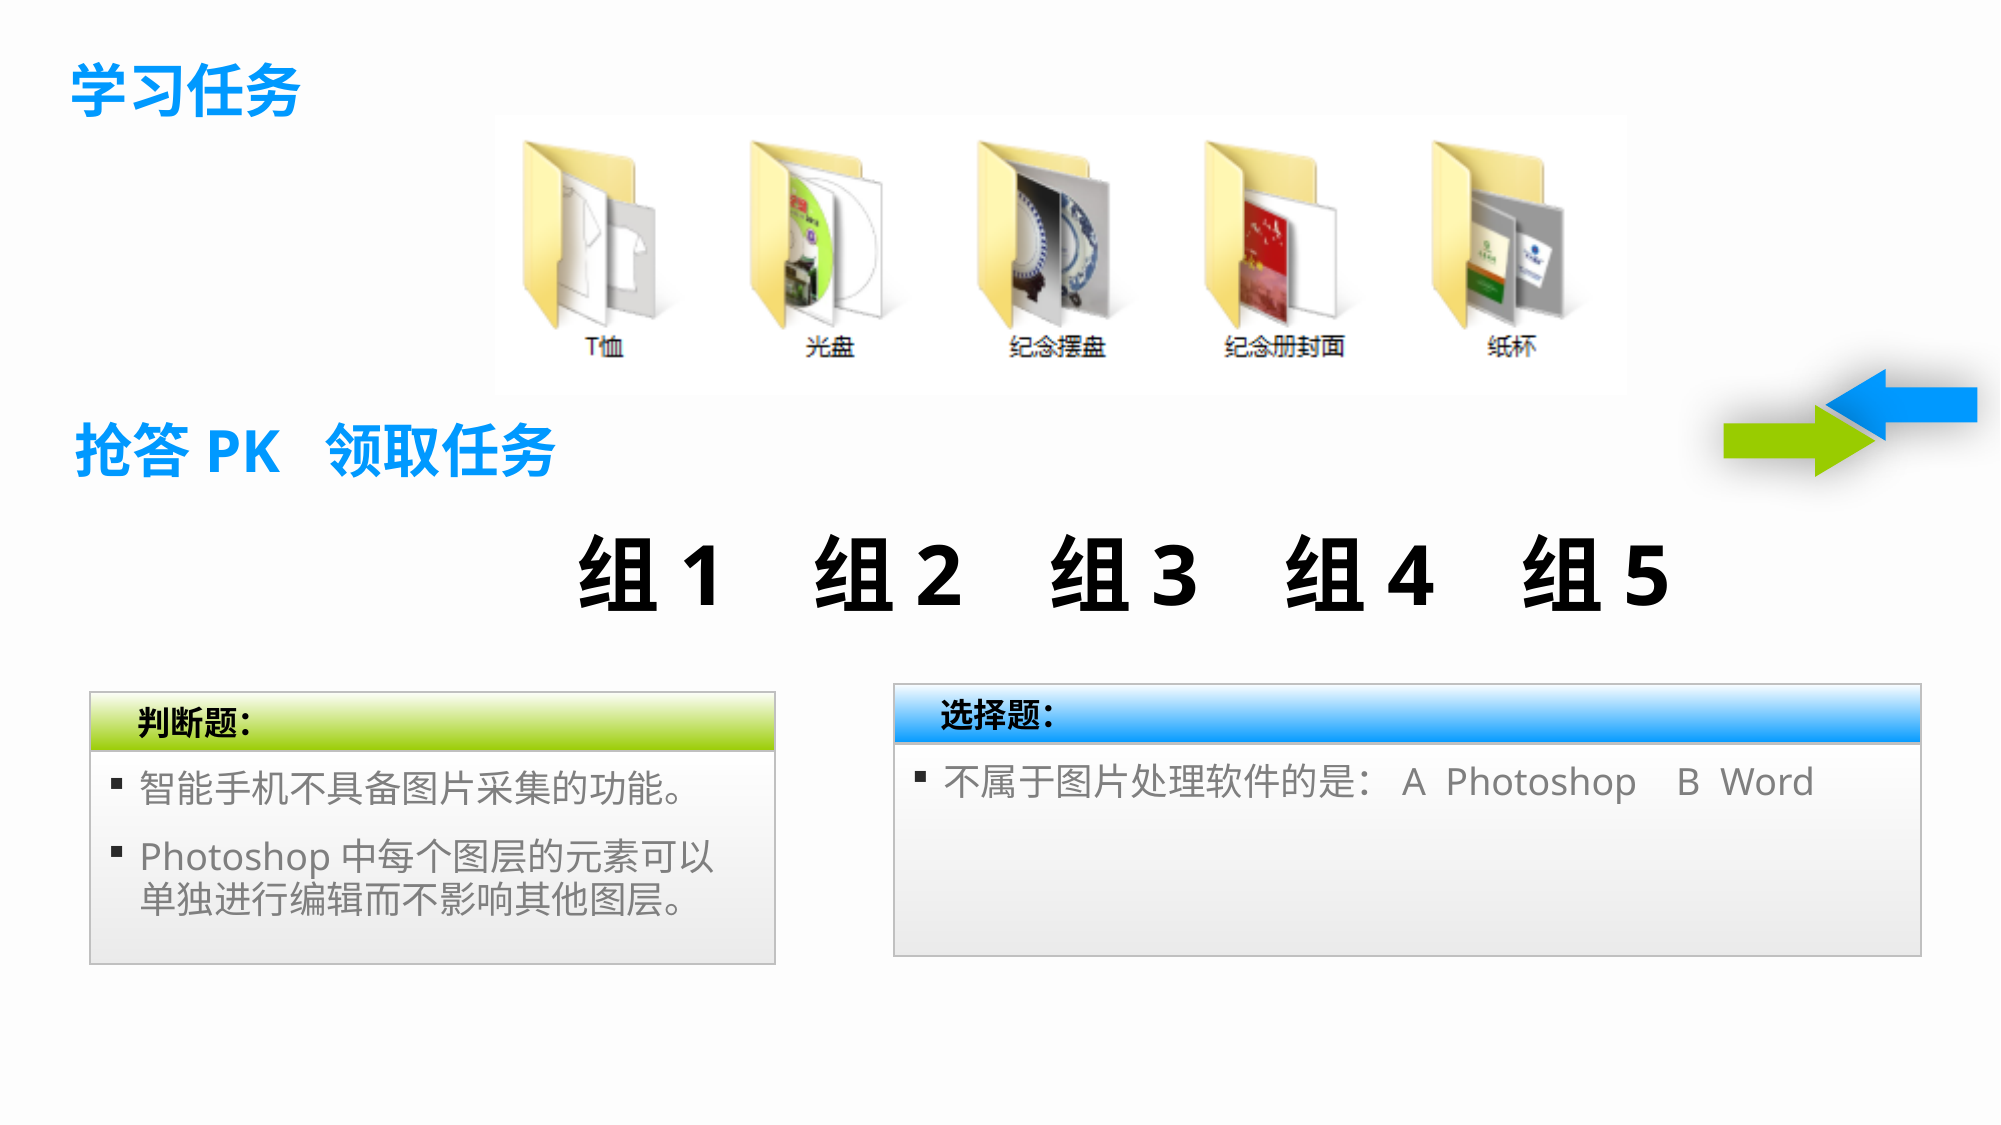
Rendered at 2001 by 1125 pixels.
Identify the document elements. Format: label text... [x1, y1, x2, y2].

text_box 智能手机不具备图片采集的功能。 Photoshop中每个图层的元素可以单独进行编辑而不影响其他图层。 [90, 751, 776, 964]
title 学习任务 [55, 28, 339, 151]
text_box 组1 组2 组3 组4 组5 [561, 515, 1686, 630]
text_box 抢答PK 领取任务 [59, 388, 575, 511]
text_box 选择题： [893, 684, 1922, 744]
text_box 不属于图片处理软件的是：A Photoshop B Word [894, 743, 1922, 957]
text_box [1723, 368, 1978, 477]
picture [495, 115, 1627, 396]
text_box 判断题： [90, 692, 776, 751]
